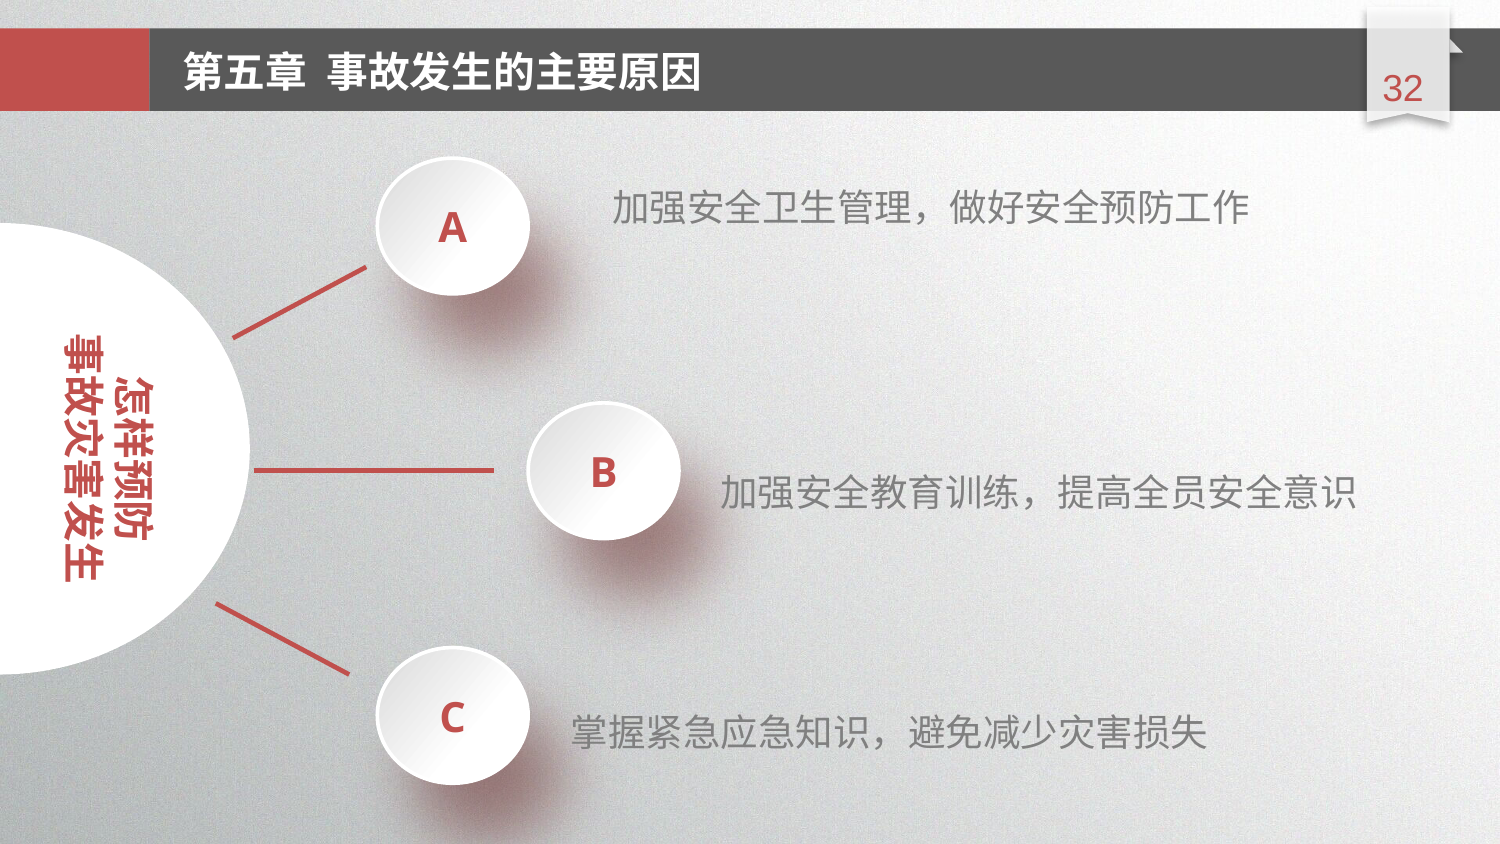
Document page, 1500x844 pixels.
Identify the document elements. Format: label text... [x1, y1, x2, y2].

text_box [232, 266, 367, 339]
picture [0, 0, 1500, 28]
picture [0, 111, 1500, 844]
text_box C [376, 646, 530, 785]
text_box B [527, 401, 680, 540]
text_box A [376, 157, 529, 295]
text_box 怎样预防 事故灾害发生 [36, 325, 168, 593]
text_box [215, 603, 350, 675]
text_box [0, 221, 251, 676]
text_box 加强安全卫生管理，做好安全预防工作 [497, 176, 1365, 236]
text_box 第五章 事故发生的主要原因 [167, 38, 735, 104]
text_box 加强安全教育训练，提高全员安全意识 [705, 439, 1500, 522]
text_box 掌握紧急应急知识，避免减少灾害损失 [556, 678, 1365, 761]
